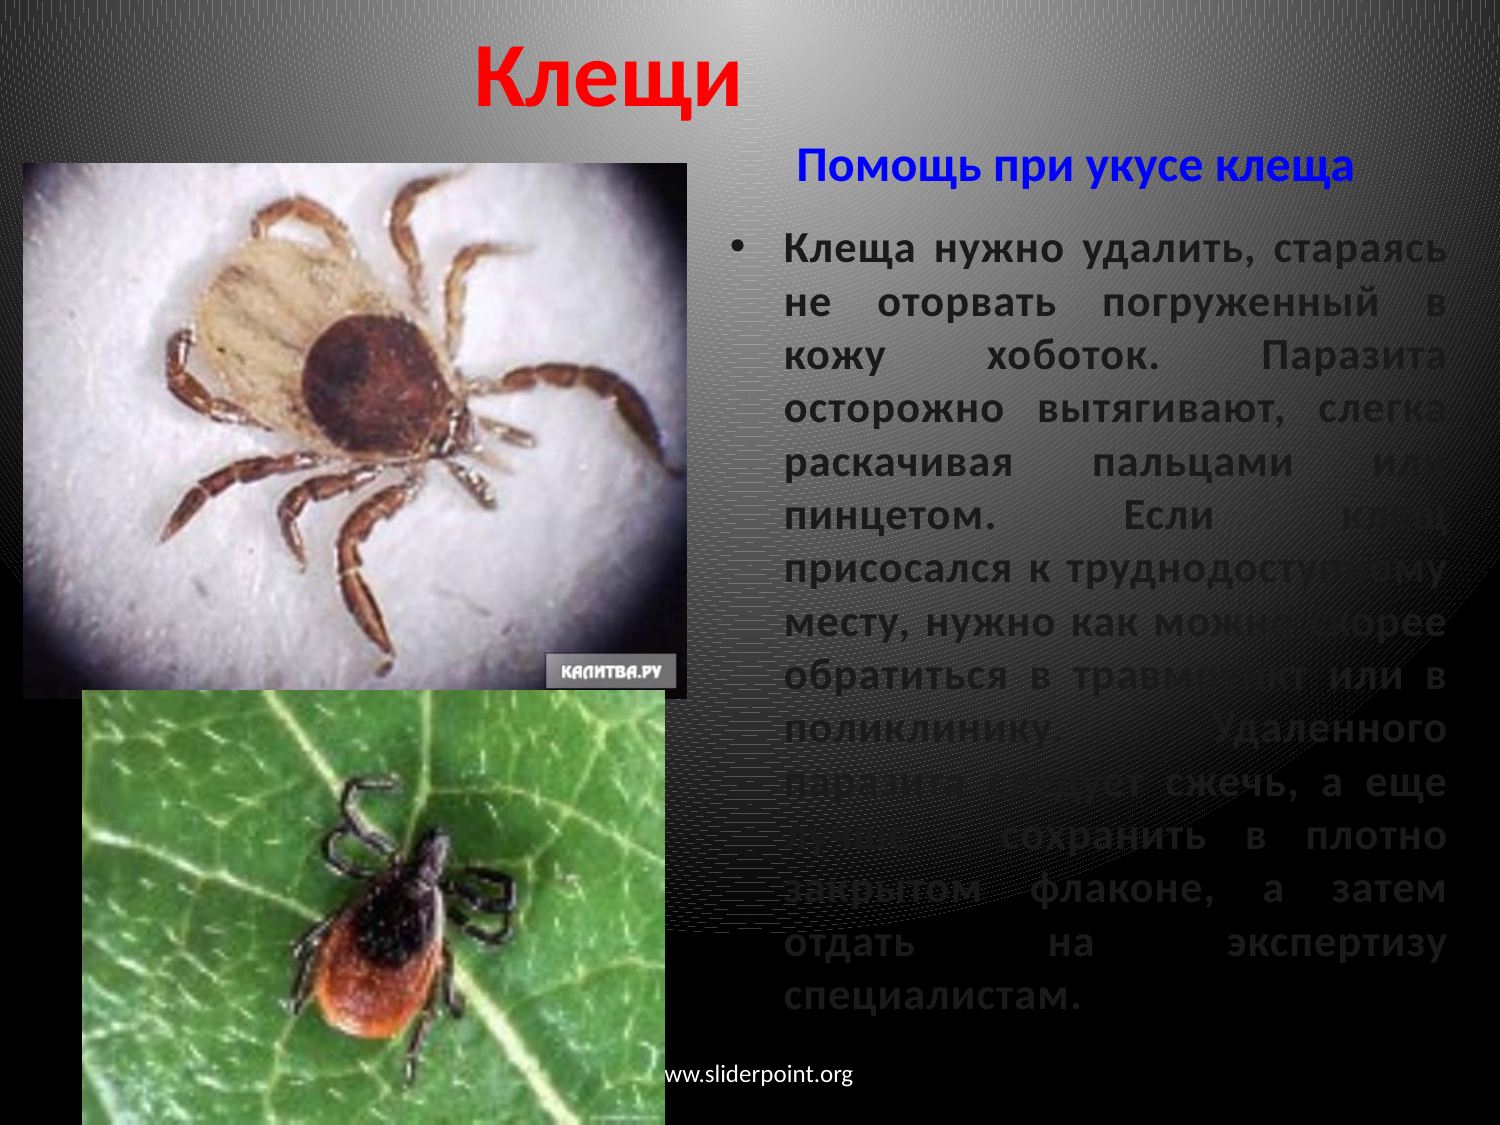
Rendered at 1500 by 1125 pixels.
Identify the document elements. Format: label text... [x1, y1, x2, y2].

list Помощь при укусе клеща [750, 93, 1413, 199]
list Клеща нужно удалить, стараясь не оторвать погруженный в кожу хоботок. Паразита осторожно вытягивают, слегка раскачивая пальцами или пинцетом. Если клещ присосался к труднодоступному месту, нужно как можно скорее обратиться в травмпункт или в поликлинику. Удаленного паразита следует сжечь, а еще лучше - сохранить в плотно закрытом флаконе, а затем отдать на экспертизу специалистам. [713, 209, 1467, 1080]
footer www.sliderpoint.org [669, 1042, 988, 1103]
picture [81, 690, 665, 1125]
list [23, 163, 687, 699]
title Клещи [105, 0, 926, 141]
